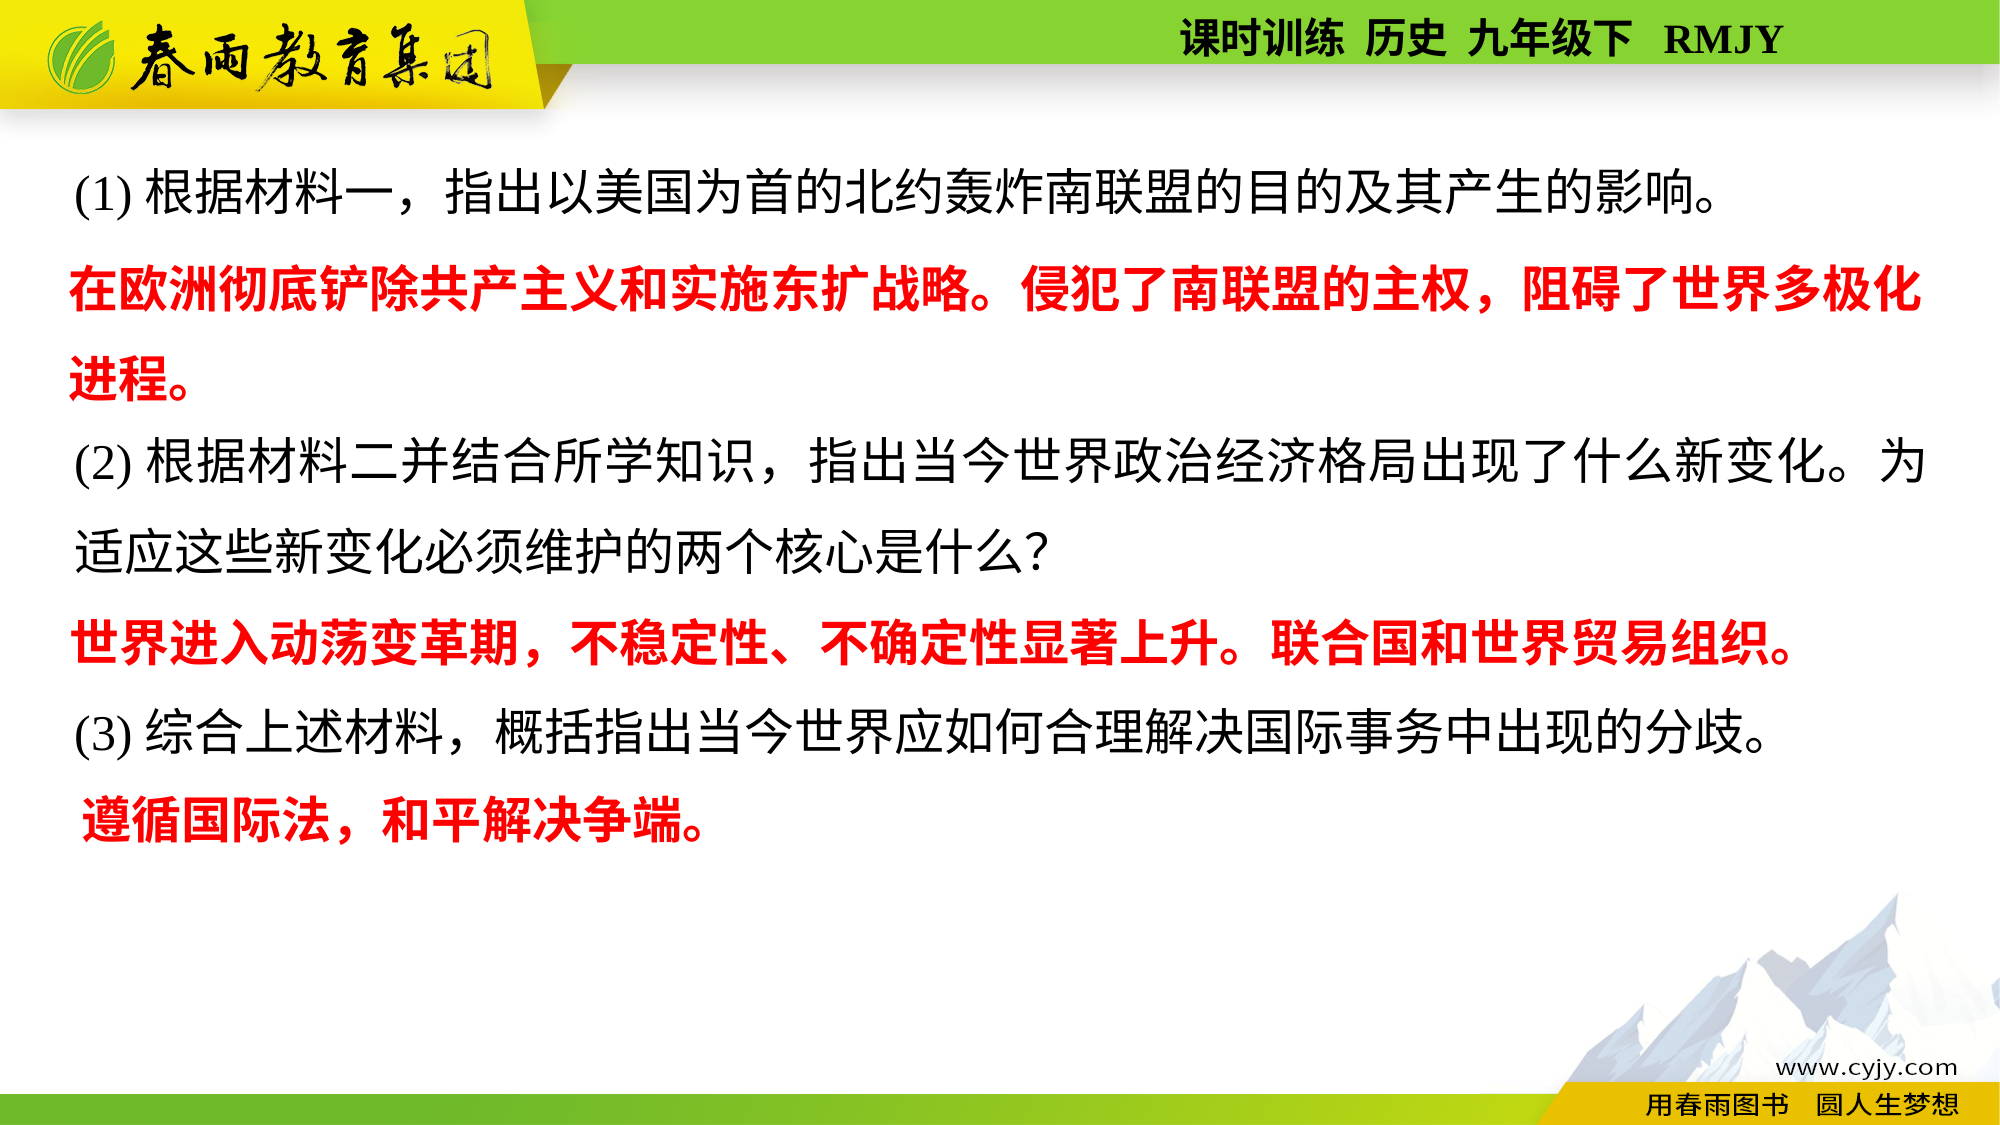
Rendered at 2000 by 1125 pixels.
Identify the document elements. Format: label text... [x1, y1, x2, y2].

list (1)根据材料一，指出以美国为首的北约轰炸南联盟的目的及其产生的影响。 (2)根据材料二并结合所学知识，指出当今世界政治经济格局出现了什么新变化。为适应这些新变化必须维护的两个核心是什么？ (3)综合上述材料，概括指出当今世界应如何合理解决国际事务中出现的分歧。 [59, 122, 1944, 774]
picture [0, 0, 2000, 1125]
text_box 世界进入动荡变革期，不稳定性、不确定性显著上升。联合国和世界贸易组织。 [54, 574, 1910, 679]
text_box 在欧洲彻底铲除共产主义和实施东扩战略。侵犯了南联盟的主权，阻碍了世界多极化进程。 [53, 219, 1938, 415]
text_box 遵循国际法，和平解决争端。 [67, 751, 747, 857]
